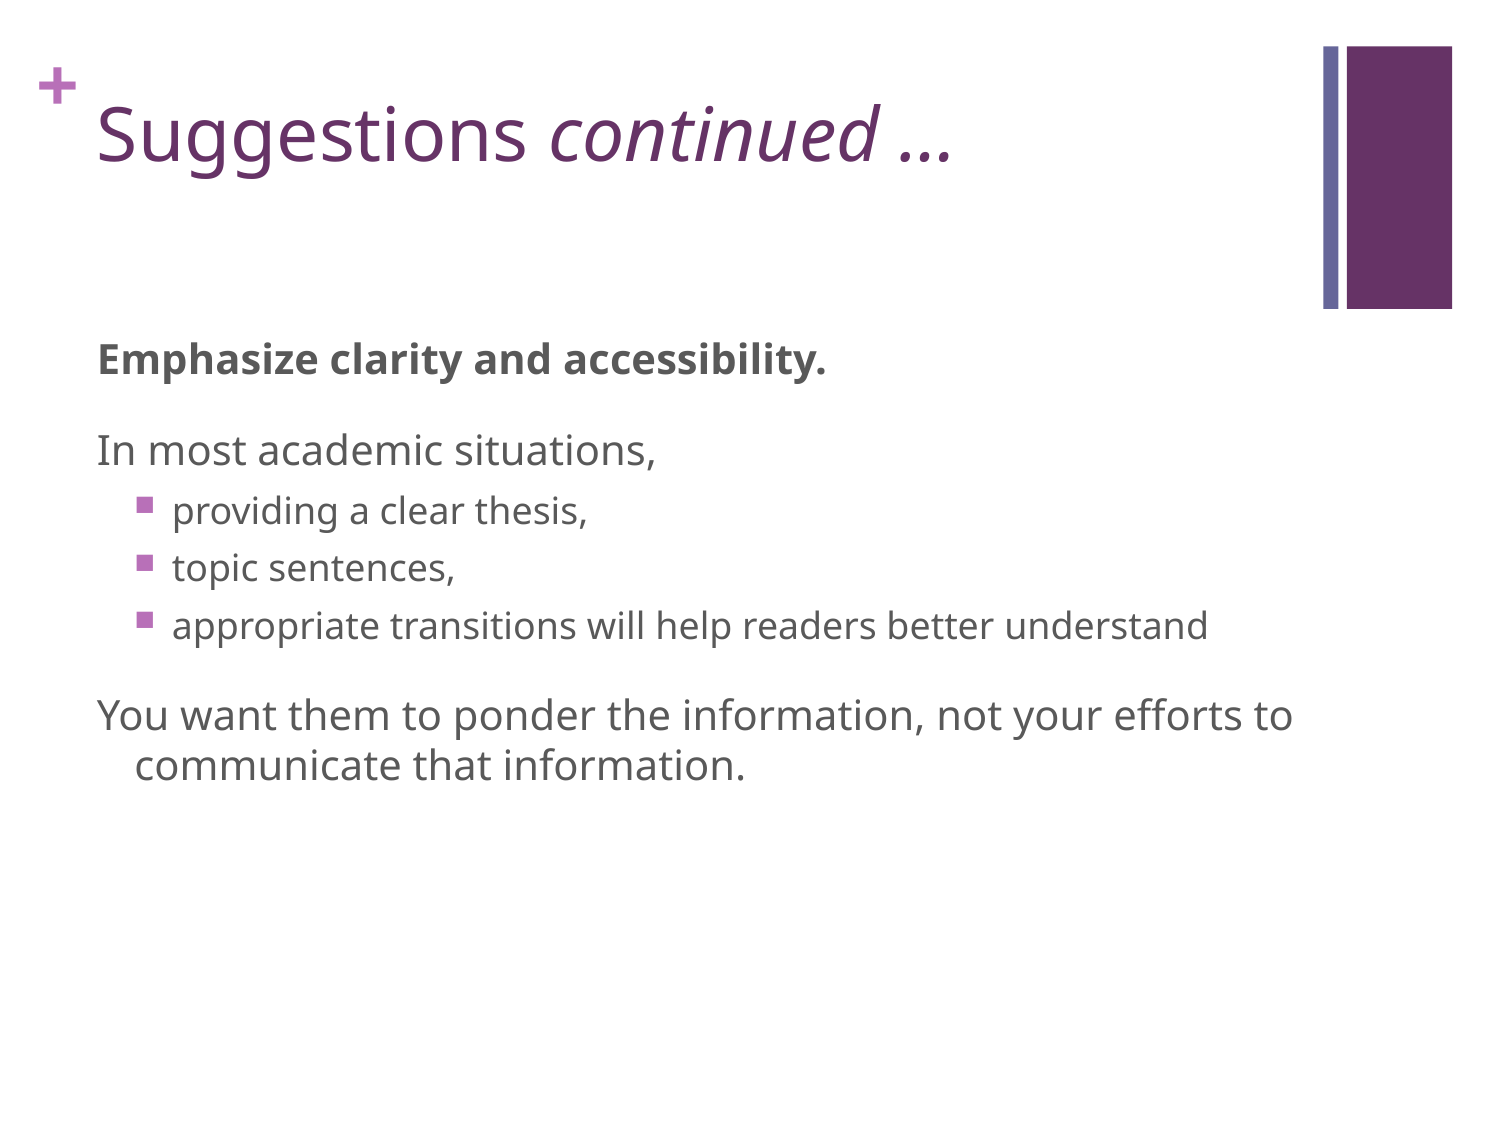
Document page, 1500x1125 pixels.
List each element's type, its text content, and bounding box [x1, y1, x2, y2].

list Emphasize clarity and accessibility. In most academic situations, providing a clear thesis, topic sentences, appropriate transitions will help readers better understand You want them to ponder the information, not your efforts to communicate that information. [81, 324, 1322, 1005]
title Suggestions continued … [81, 79, 1322, 263]
